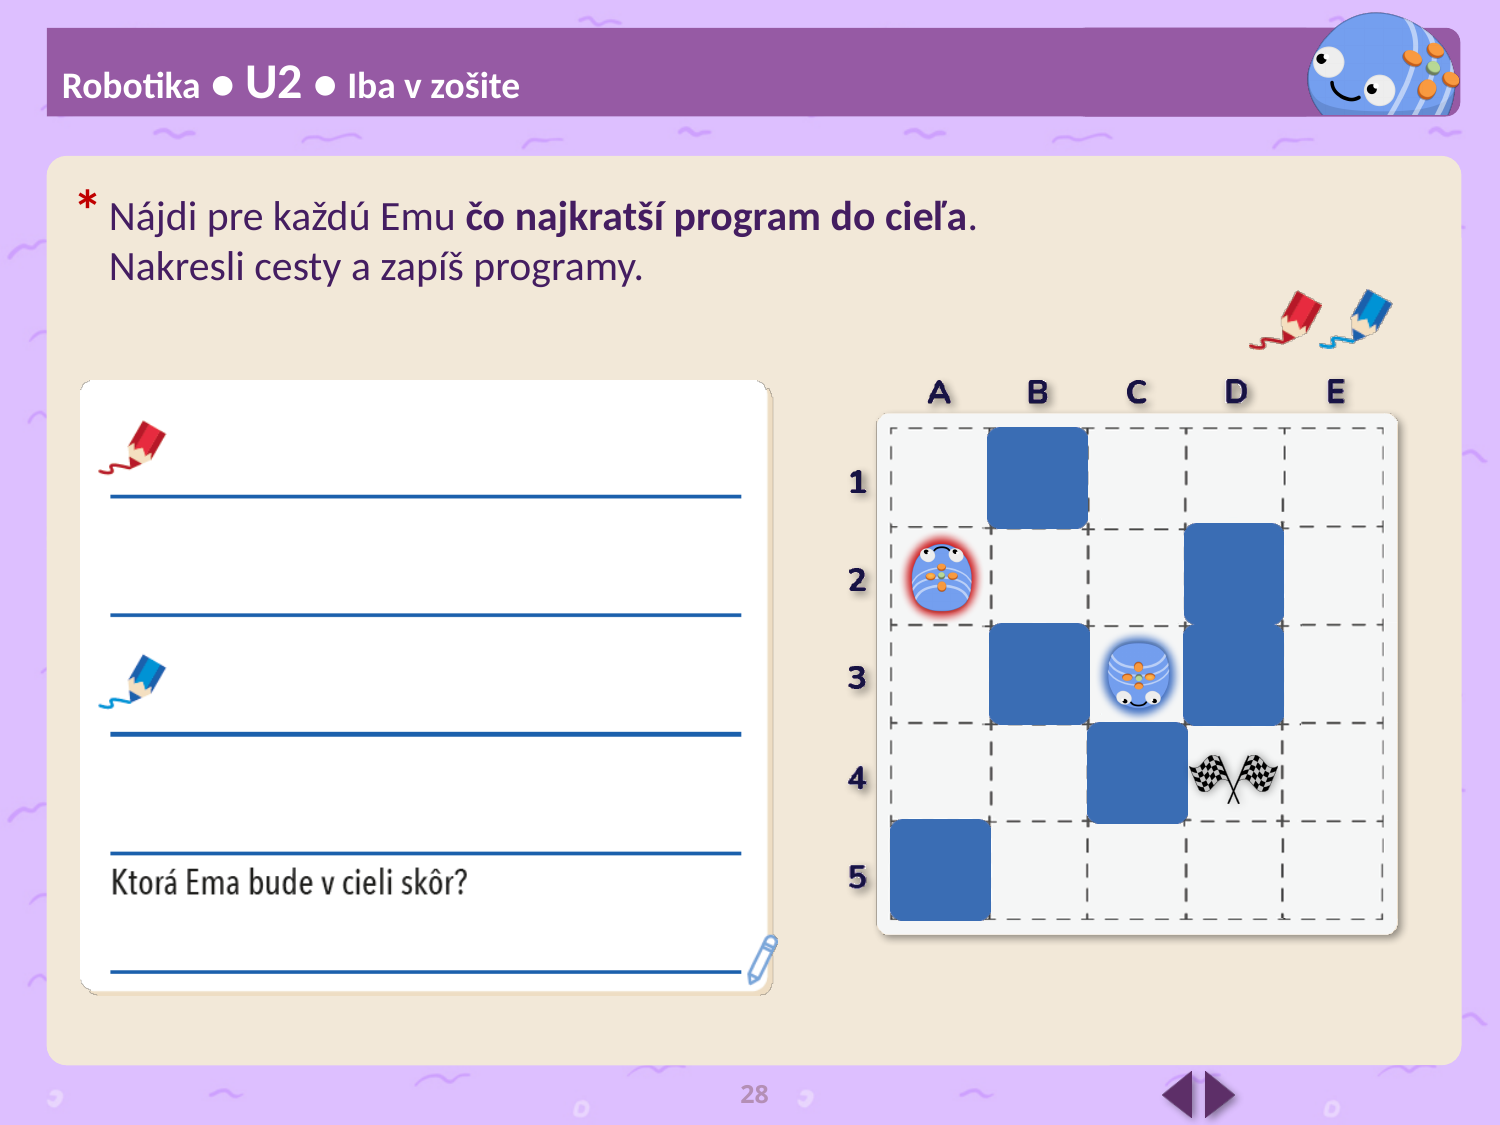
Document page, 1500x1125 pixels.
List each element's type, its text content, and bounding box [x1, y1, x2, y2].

text_box [45, 154, 1463, 1067]
slide_number 28 [718, 1067, 792, 1125]
picture [79, 380, 778, 996]
text_box * [58, 166, 112, 251]
title Robotika ● U2 ● Iba v zošite [46, 27, 1307, 117]
picture [0, 0, 1500, 1125]
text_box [847, 289, 1398, 935]
text_box Nájdi pre každú Emu čo najkratší program do cieľa. Nakresli cesty a zapíš programy. [94, 181, 1051, 296]
